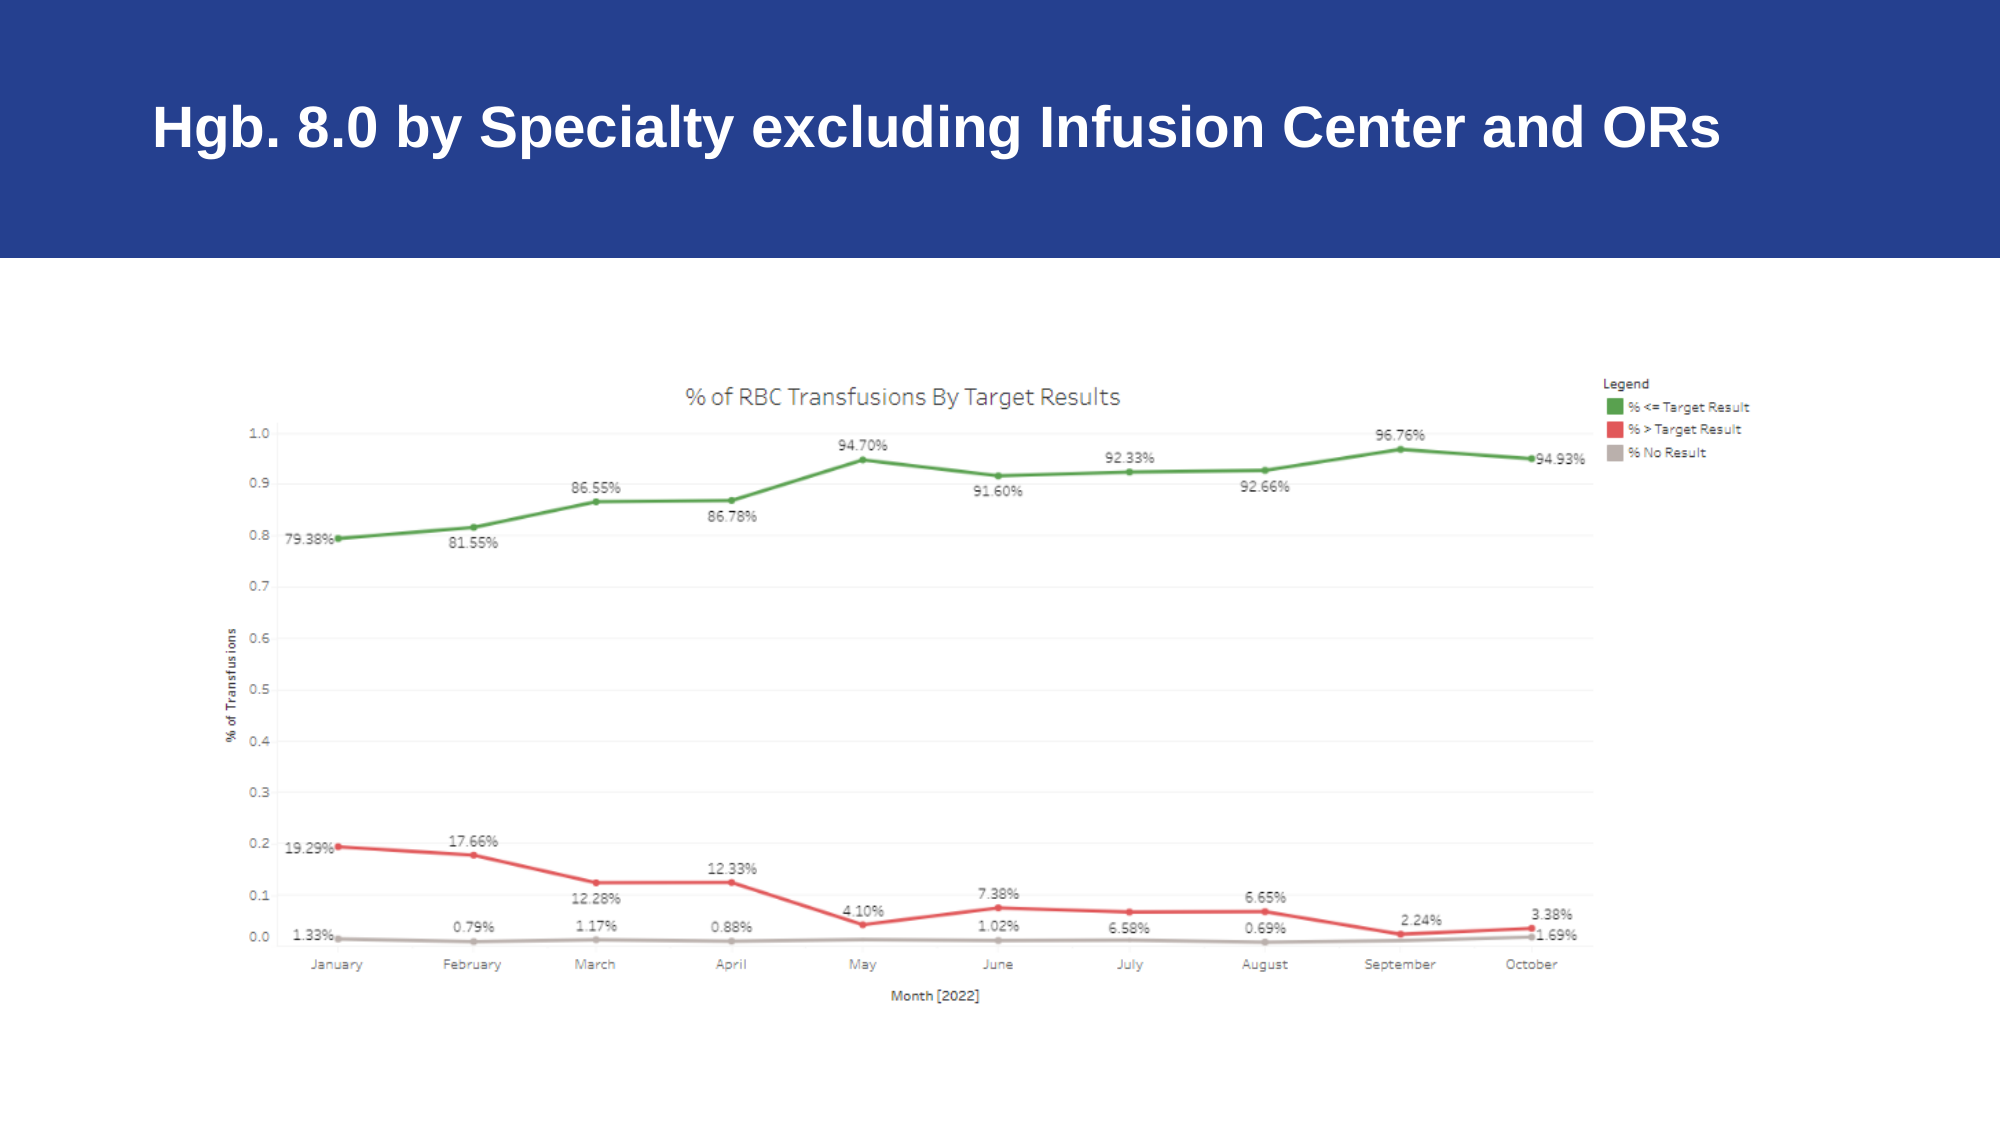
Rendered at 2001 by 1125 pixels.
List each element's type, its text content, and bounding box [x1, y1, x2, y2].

title Hgb. 8.0 by Specialty excluding Infusion Center and ORs [137, 20, 1863, 238]
picture [170, 356, 1863, 1021]
